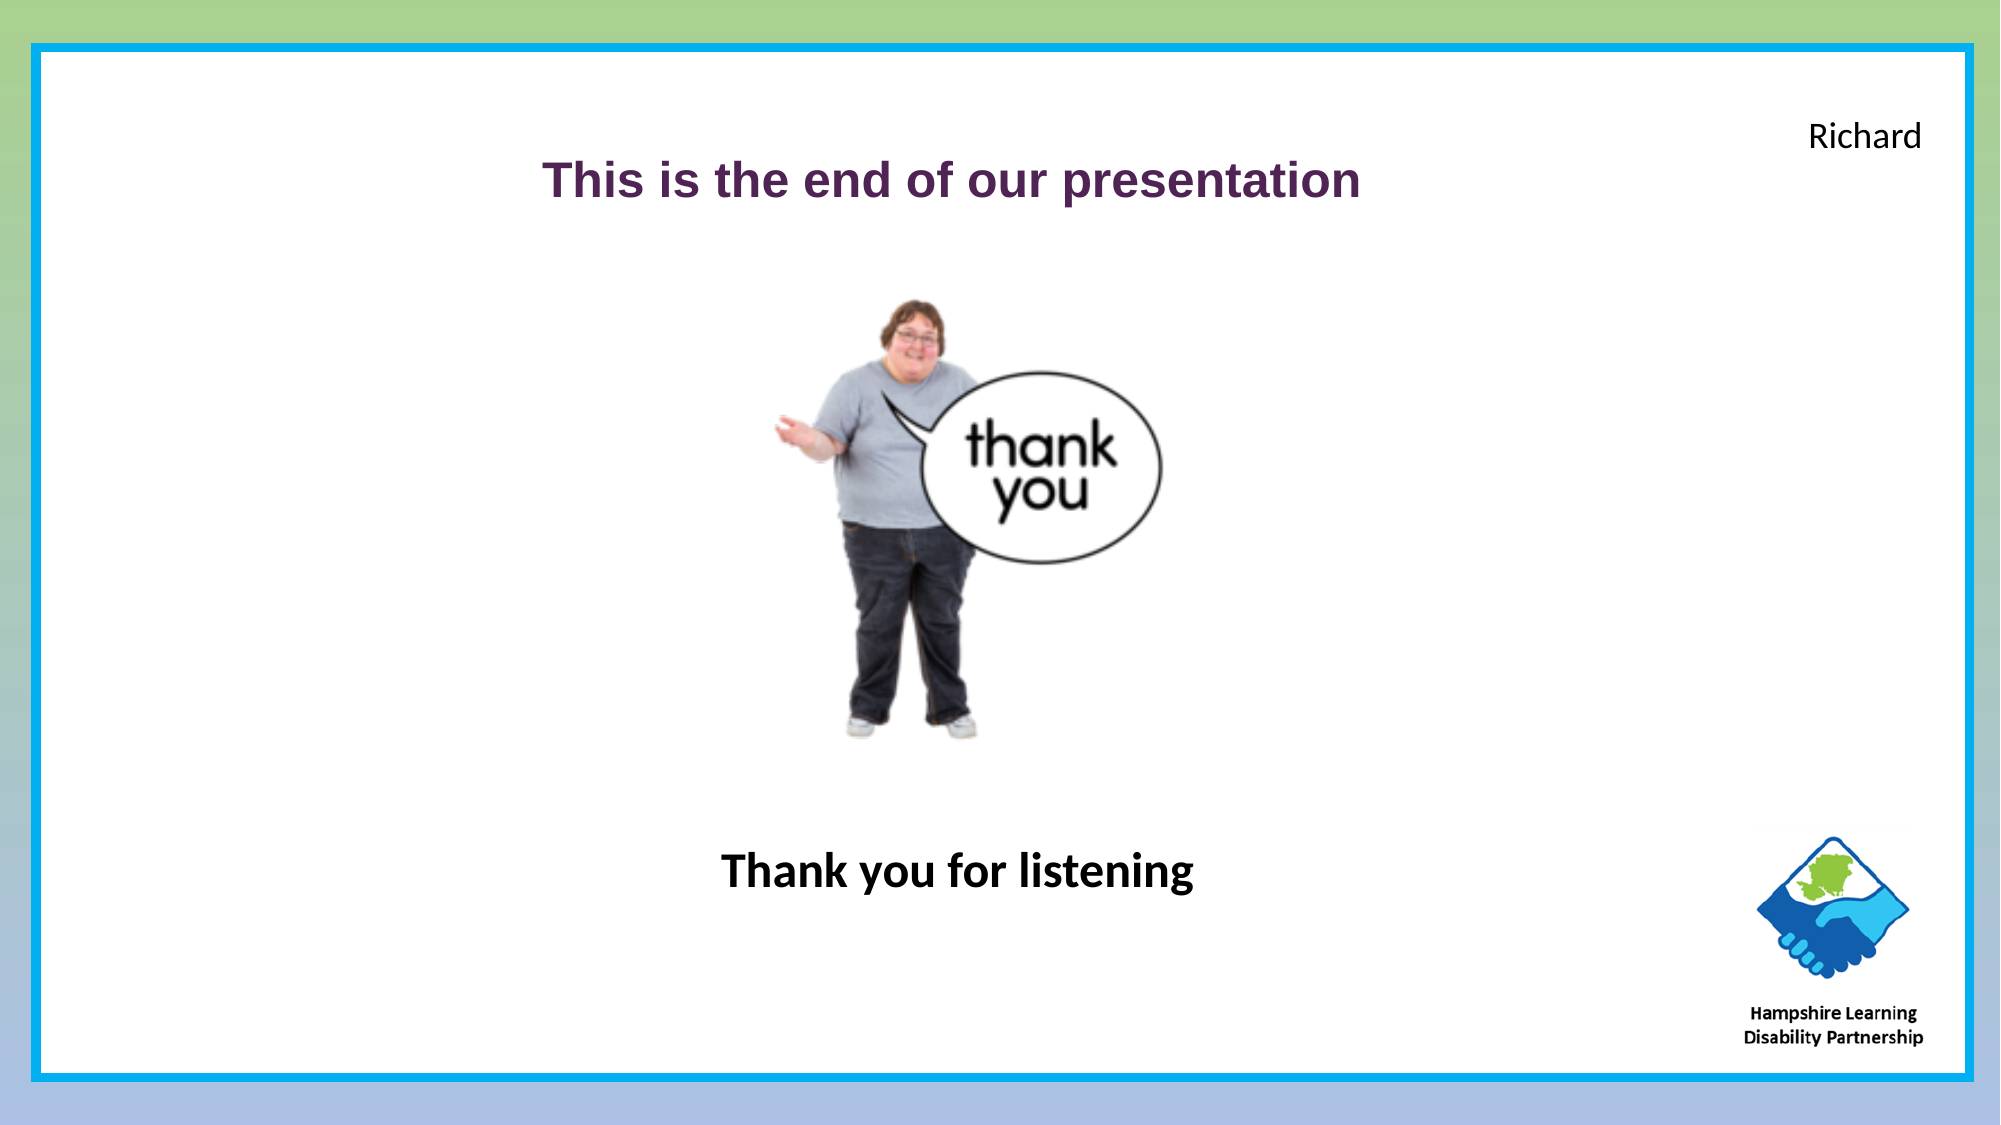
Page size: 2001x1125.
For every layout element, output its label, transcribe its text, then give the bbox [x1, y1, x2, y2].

picture [1703, 830, 1964, 1061]
text_box [35, 47, 1970, 1078]
text_box Richard [1703, 103, 1938, 164]
picture [753, 294, 1204, 746]
text_box This is the end of our presentation [527, 140, 1388, 325]
text_box Thank you for listening [527, 830, 1388, 905]
